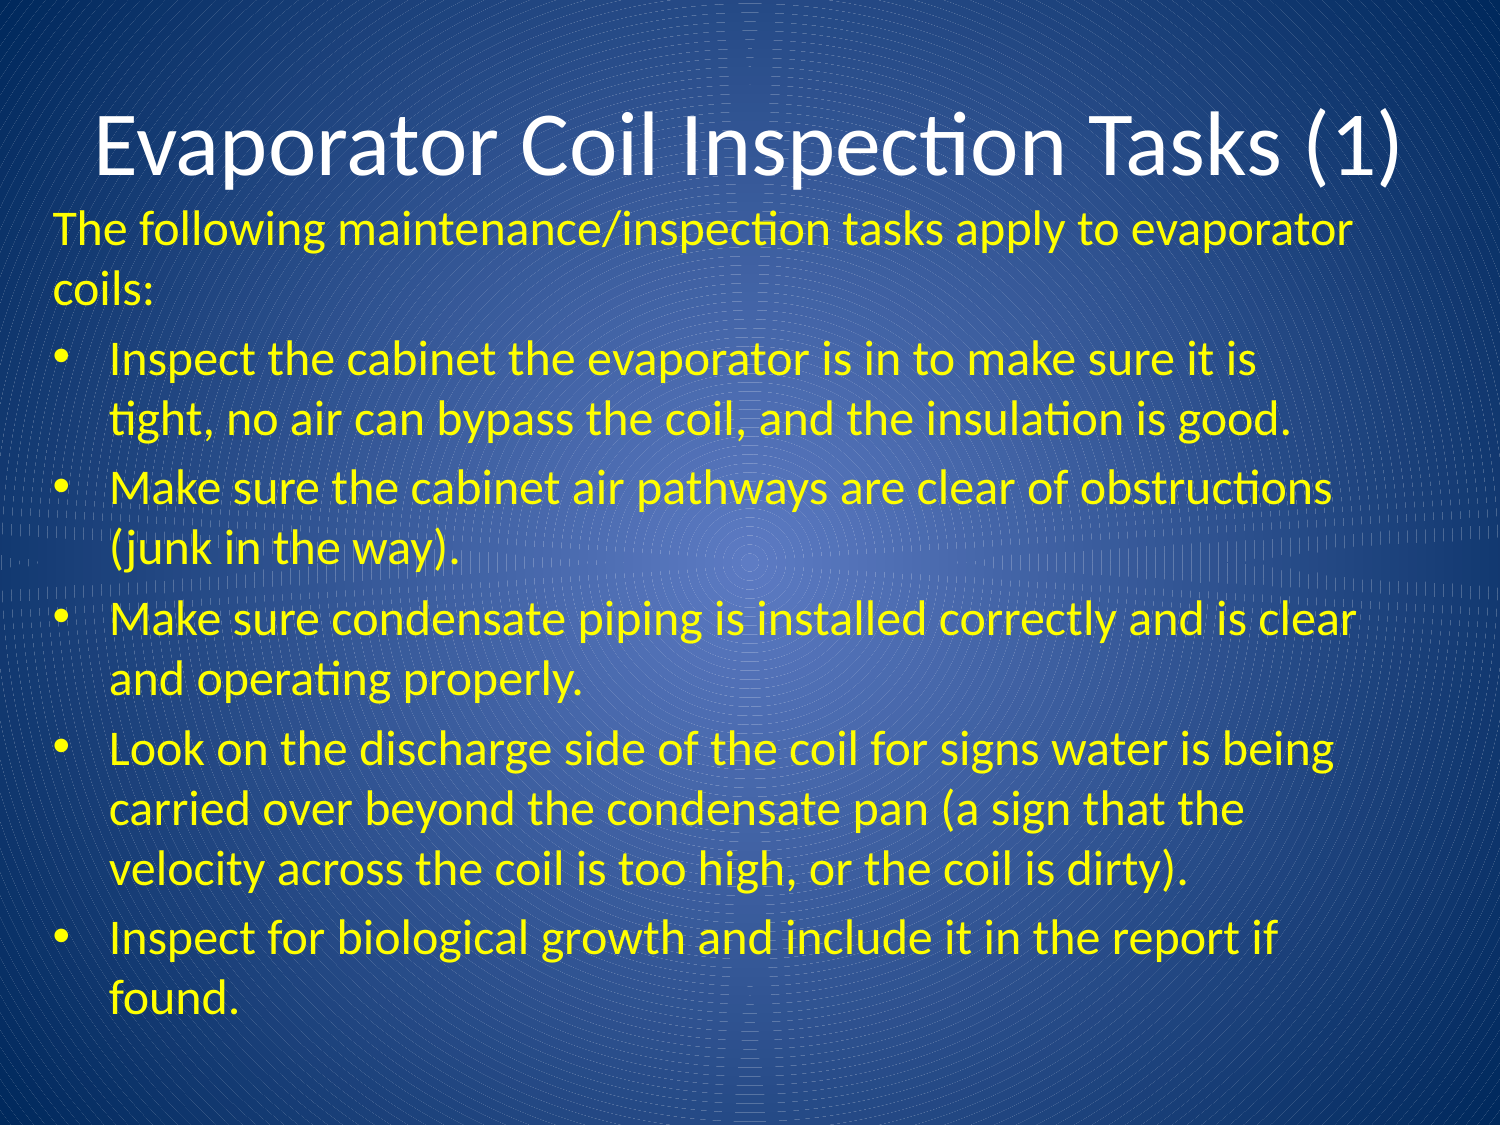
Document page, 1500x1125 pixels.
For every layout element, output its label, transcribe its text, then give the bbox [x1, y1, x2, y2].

list The following maintenance/inspection tasks apply to evaporator coils: Inspect the cabinet the evaporator is in to make sure it is tight, no air can bypass the coil, and the insulation is good. Make sure the cabinet air pathways are clear of obstructions (junk in the way). Make sure condensate piping is installed correctly and is clear and operating properly. Look on the discharge side of the coil for signs water is being carried over beyond the condensate pan (a sign that the velocity across the coil is too high, or the coil is dirty). Inspect for biological growth and include it in the report if found. [37, 187, 1388, 1068]
title Evaporator Coil Inspection Tasks (1) [75, 45, 1425, 233]
